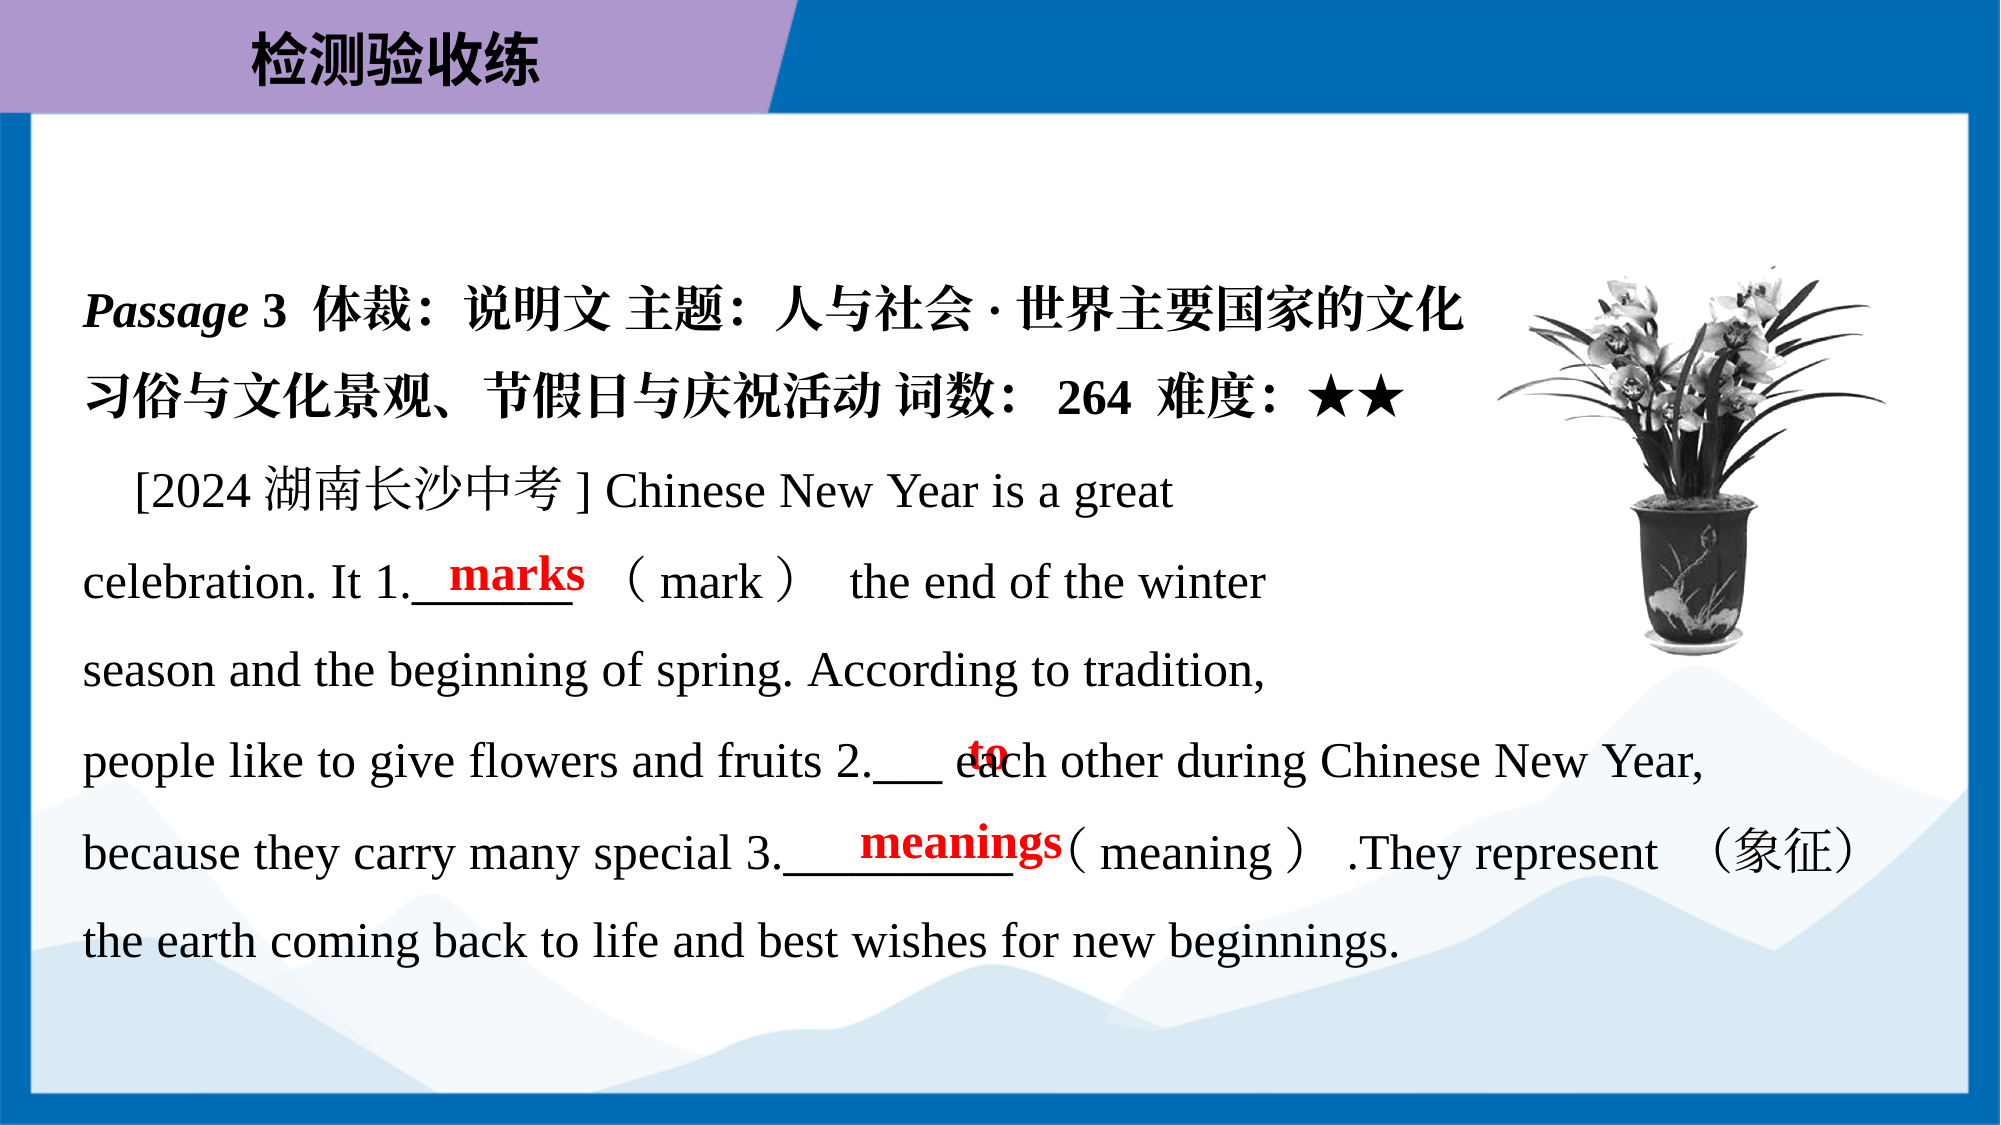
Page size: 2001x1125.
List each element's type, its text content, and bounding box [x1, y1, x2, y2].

text_box [2024湖南长沙中考] Chinese New Year is a great celebration. It 1._______ （mark） the end of the winter season and the beginning of spring. According to tradition, [82, 425, 1484, 687]
text_box to [949, 691, 1028, 696]
picture [0, 0, 2000, 1125]
text_box marks [431, 512, 604, 591]
text_box Passage 3 体裁：说明文 主题：人与社会·世界主要国家的文化 习俗与文化景观、节假日与庆祝活动 词数：264 难度：★★ [82, 245, 1484, 416]
text_box people like to give flowers and fruits 2.___ each other during Chinese New Year, because they carry many special 3.__________ （meaning）.They represent （象征） the earth coming back to life and best wishes for new beginnings. [82, 696, 1918, 958]
